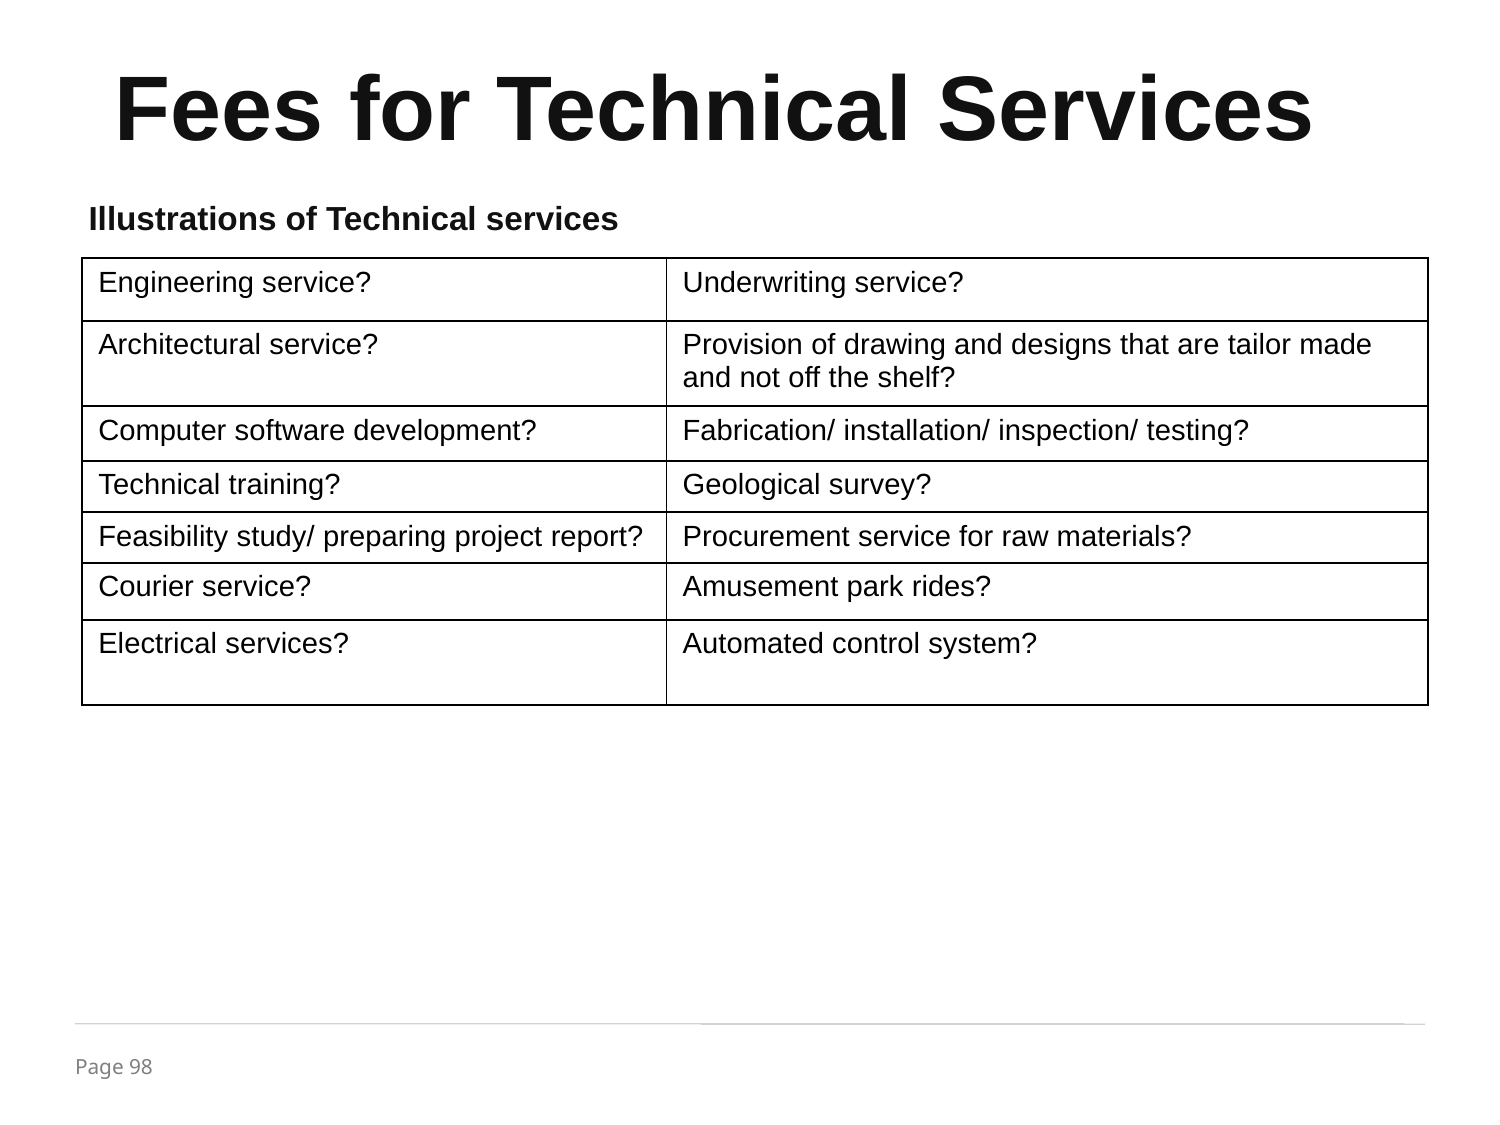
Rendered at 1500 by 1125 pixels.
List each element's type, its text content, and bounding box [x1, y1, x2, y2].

table_cell Computer software development? [83, 407, 666, 460]
table_cell Amusement park rides? [667, 564, 1427, 619]
table_cell Technical training? [83, 462, 666, 511]
table_cell Procurement service for raw materials? [667, 513, 1427, 562]
text_box Fees for Technical Services [100, 57, 1451, 200]
table_cell Provision of drawing and designs that are tailor made and not off the shelf? [667, 322, 1427, 405]
table_cell Courier service? [83, 564, 666, 619]
table_cell Fabrication/ installation/ inspection/ testing? [667, 407, 1427, 460]
text_box Illustrations of Technical services [88, 185, 859, 248]
table_cell Electrical services? [83, 621, 666, 704]
table_cell Automated control system? [667, 621, 1427, 704]
table_cell Feasibility study/ preparing project report? [83, 513, 666, 562]
table_header Engineering service? [83, 259, 666, 320]
table_header Underwriting service? [667, 259, 1427, 320]
table_cell Architectural service? [83, 322, 666, 405]
table_cell Geological survey? [667, 462, 1427, 511]
